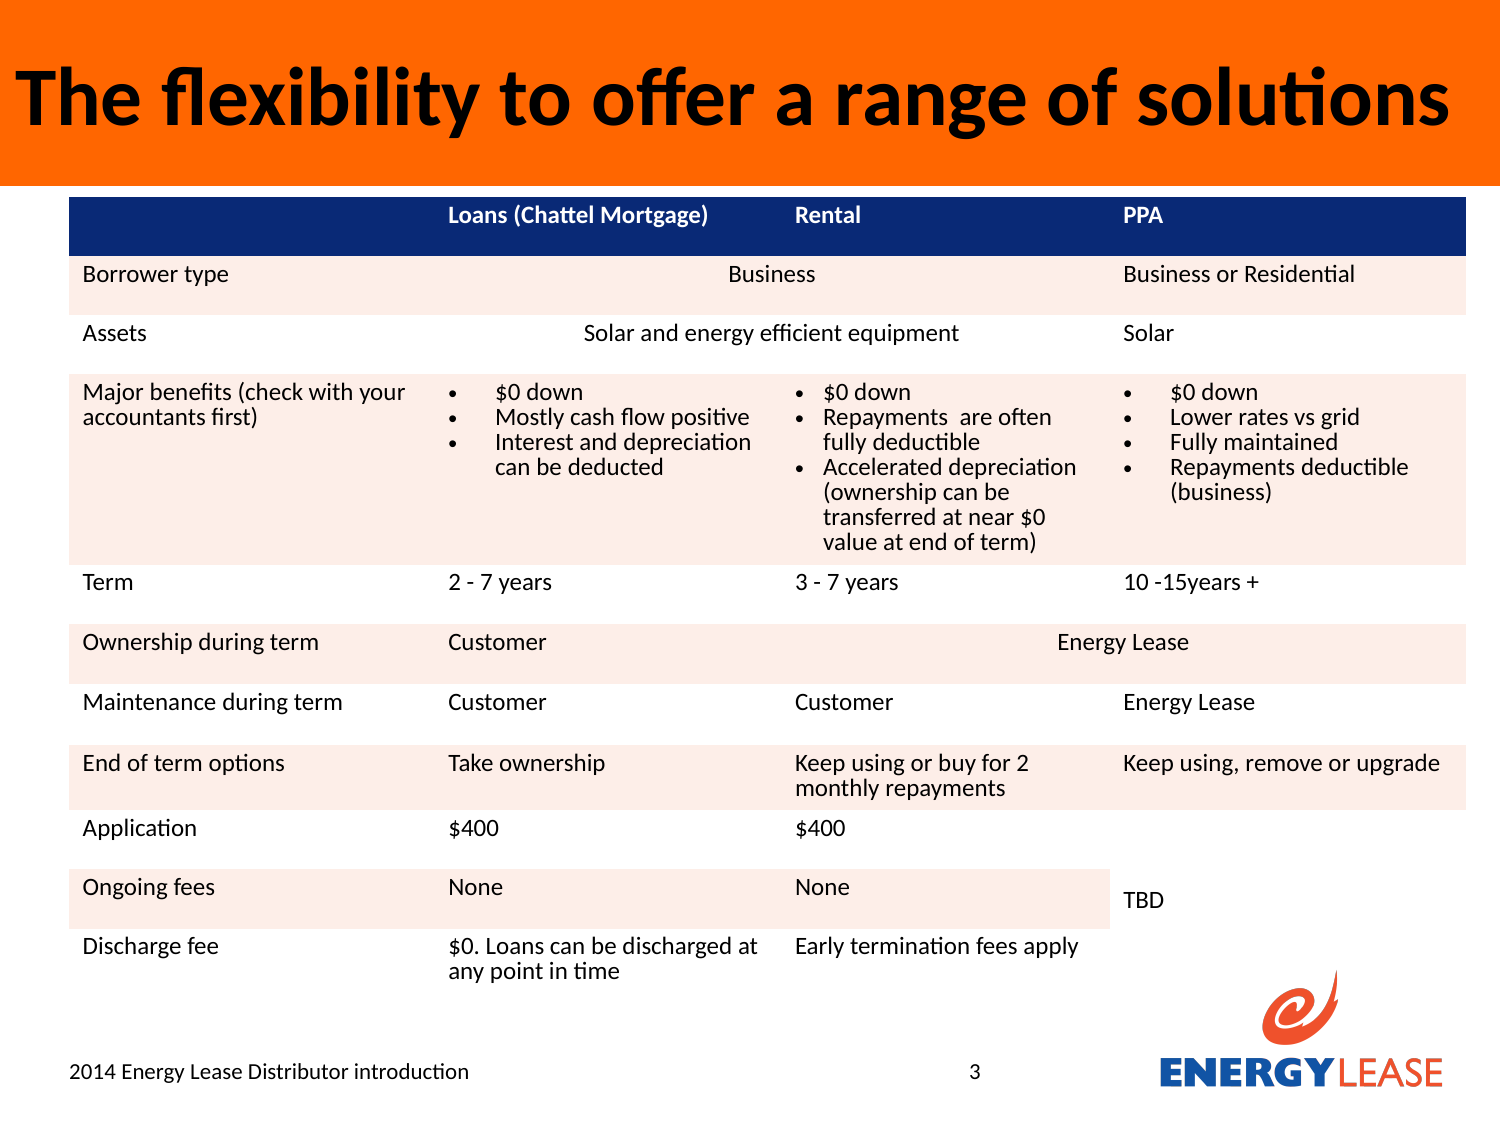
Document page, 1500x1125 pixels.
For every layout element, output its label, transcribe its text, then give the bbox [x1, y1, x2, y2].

table_cell Business or Residential [1110, 256, 1466, 315]
table_cell Maintenance during term [69, 684, 434, 745]
table_cell $0. Loans can be discharged at any point in time [434, 929, 781, 994]
table_cell 10 -15years + [1110, 565, 1466, 624]
table_cell Keep using or buy for 2 monthly repayments [781, 745, 1110, 810]
table_header Loans (Chattel Mortgage) [434, 197, 781, 256]
table_cell Assets [69, 315, 434, 374]
table_cell End of term options [69, 745, 434, 810]
table_cell Energy Lease [1110, 684, 1466, 745]
table_cell None [781, 869, 1110, 929]
table_header Rental [781, 197, 1110, 256]
table_cell Business [434, 256, 1110, 315]
table_cell $0 down Repayments are often fully deductible Accelerated depreciation (ownership can be transferred at near $0 value at end of term) [781, 374, 1110, 565]
table_cell $0 down Lower rates vs grid Fully maintained Repayments deductible (business) [1110, 374, 1466, 565]
table_cell 2 - 7 years [434, 565, 781, 624]
table_header [69, 197, 434, 256]
table_cell Term [69, 565, 434, 624]
table_cell Discharge fee [69, 929, 434, 994]
table_cell Customer [781, 684, 1110, 745]
table_cell Solar and energy efficient equipment [434, 315, 1110, 374]
table_cell $0 down Mostly cash flow positive Interest and depreciation can be deducted [434, 374, 781, 565]
table_cell 3 - 7 years [781, 565, 1110, 624]
table_cell Customer [434, 624, 781, 684]
table_header PPA [1110, 197, 1466, 256]
title The flexibility to offer a range of solutions [0, 0, 1500, 186]
table_cell Ongoing fees [69, 869, 434, 929]
table_cell Solar [1110, 315, 1466, 374]
table_cell Major benefits (check with your accountants first) [69, 374, 434, 565]
table_cell Keep using, remove or upgrade [1110, 745, 1466, 810]
table_cell Borrower type [69, 256, 434, 315]
table_cell $400 [434, 810, 781, 869]
text_box 2014 Energy Lease Distributor introduction 3 [54, 1049, 1135, 1092]
table_cell Ownership during term [69, 624, 434, 684]
picture [1140, 950, 1460, 1111]
table_cell Take ownership [434, 745, 781, 810]
table_cell TBD [1110, 810, 1466, 994]
table_cell Customer [434, 684, 781, 745]
table_cell Application [69, 810, 434, 869]
table_cell Energy Lease [781, 624, 1466, 684]
table_cell Early termination fees apply [781, 929, 1110, 994]
table_cell $400 [781, 810, 1110, 869]
table_cell None [434, 869, 781, 929]
